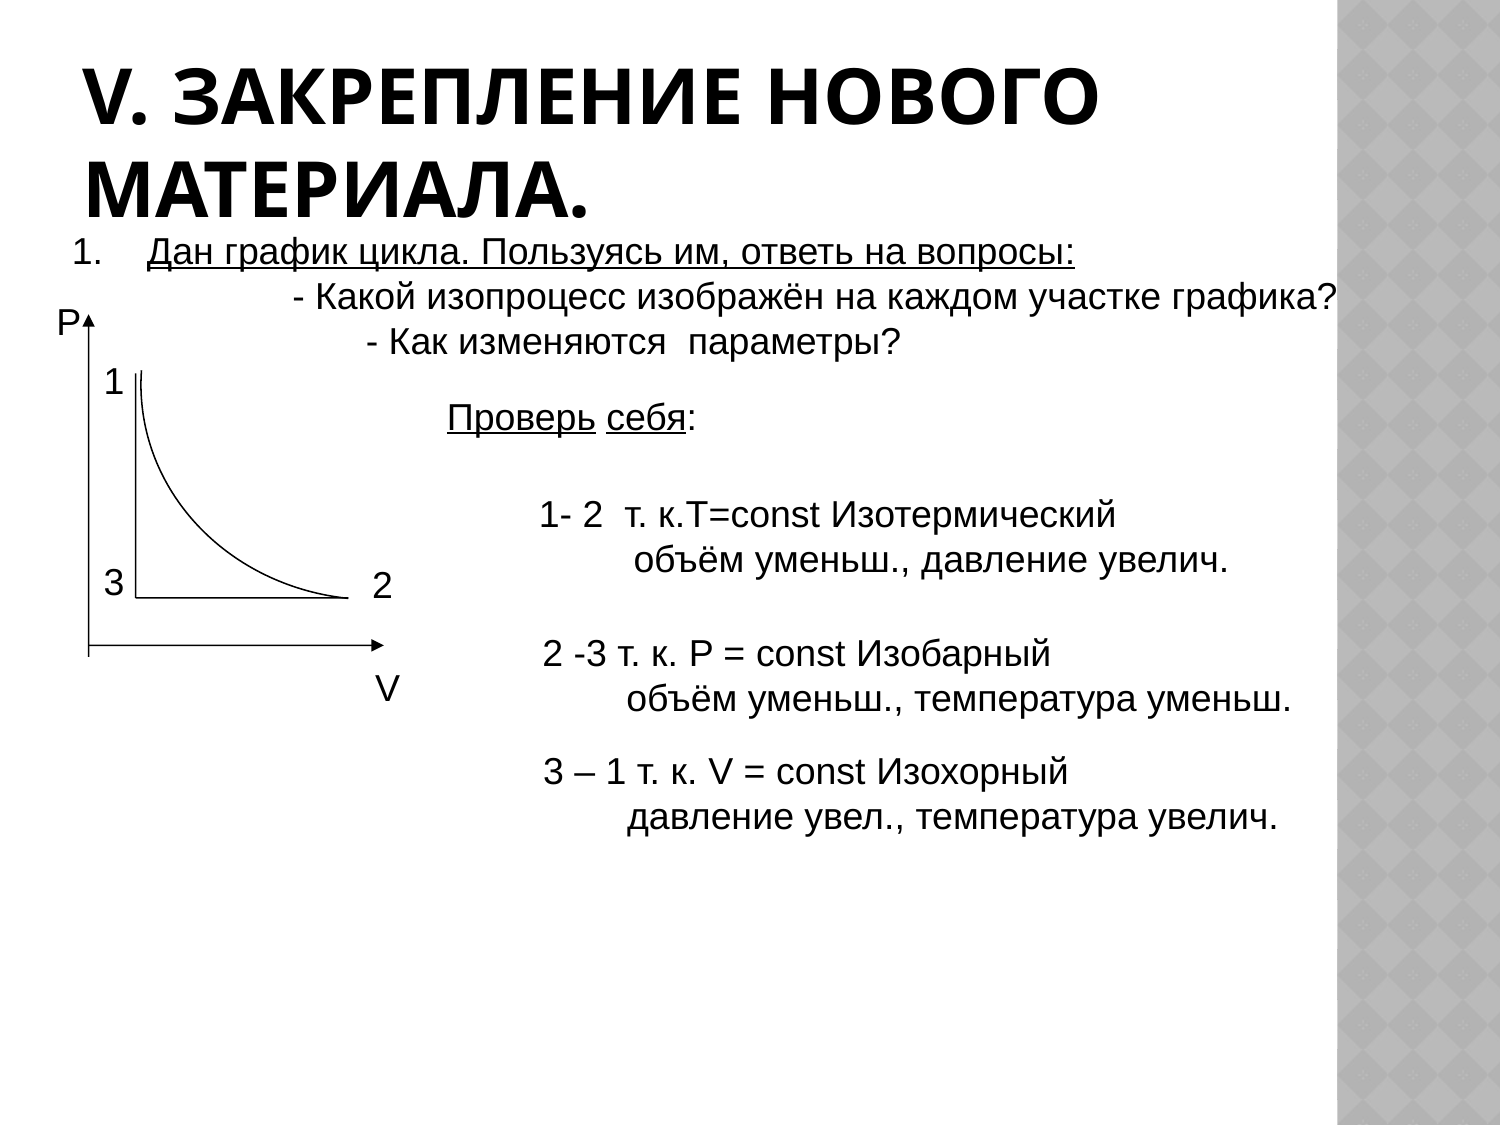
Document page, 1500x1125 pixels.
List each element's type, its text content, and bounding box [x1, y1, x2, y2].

text_box Проверь себя: [432, 385, 713, 446]
text_box [88, 639, 384, 652]
text_box [140, 370, 378, 597]
text_box 1- 2 т. к.T=const Изотермический объём уменьш., давление увелич. [524, 483, 1256, 588]
text_box V [360, 656, 416, 717]
text_box 2 -3 т. к. P = const Изобарный объём уменьш., температура уменьш. [527, 621, 1329, 727]
text_box Р [41, 290, 97, 351]
text_box 1 [88, 349, 140, 410]
title V. Закрепление нового материала. [75, 45, 1500, 219]
text_box 3 [88, 550, 140, 611]
text_box 2 [357, 553, 408, 614]
text_box 3 – 1 т. к. V = const Изохорный давление увел., температура увелич. [528, 739, 1295, 845]
text_box Дан график цикла. Пользуясь им, ответь на вопросы: - Какой изопроцесс изображён на каждом участке графика? - Как изменяются параметры? [57, 219, 1500, 370]
